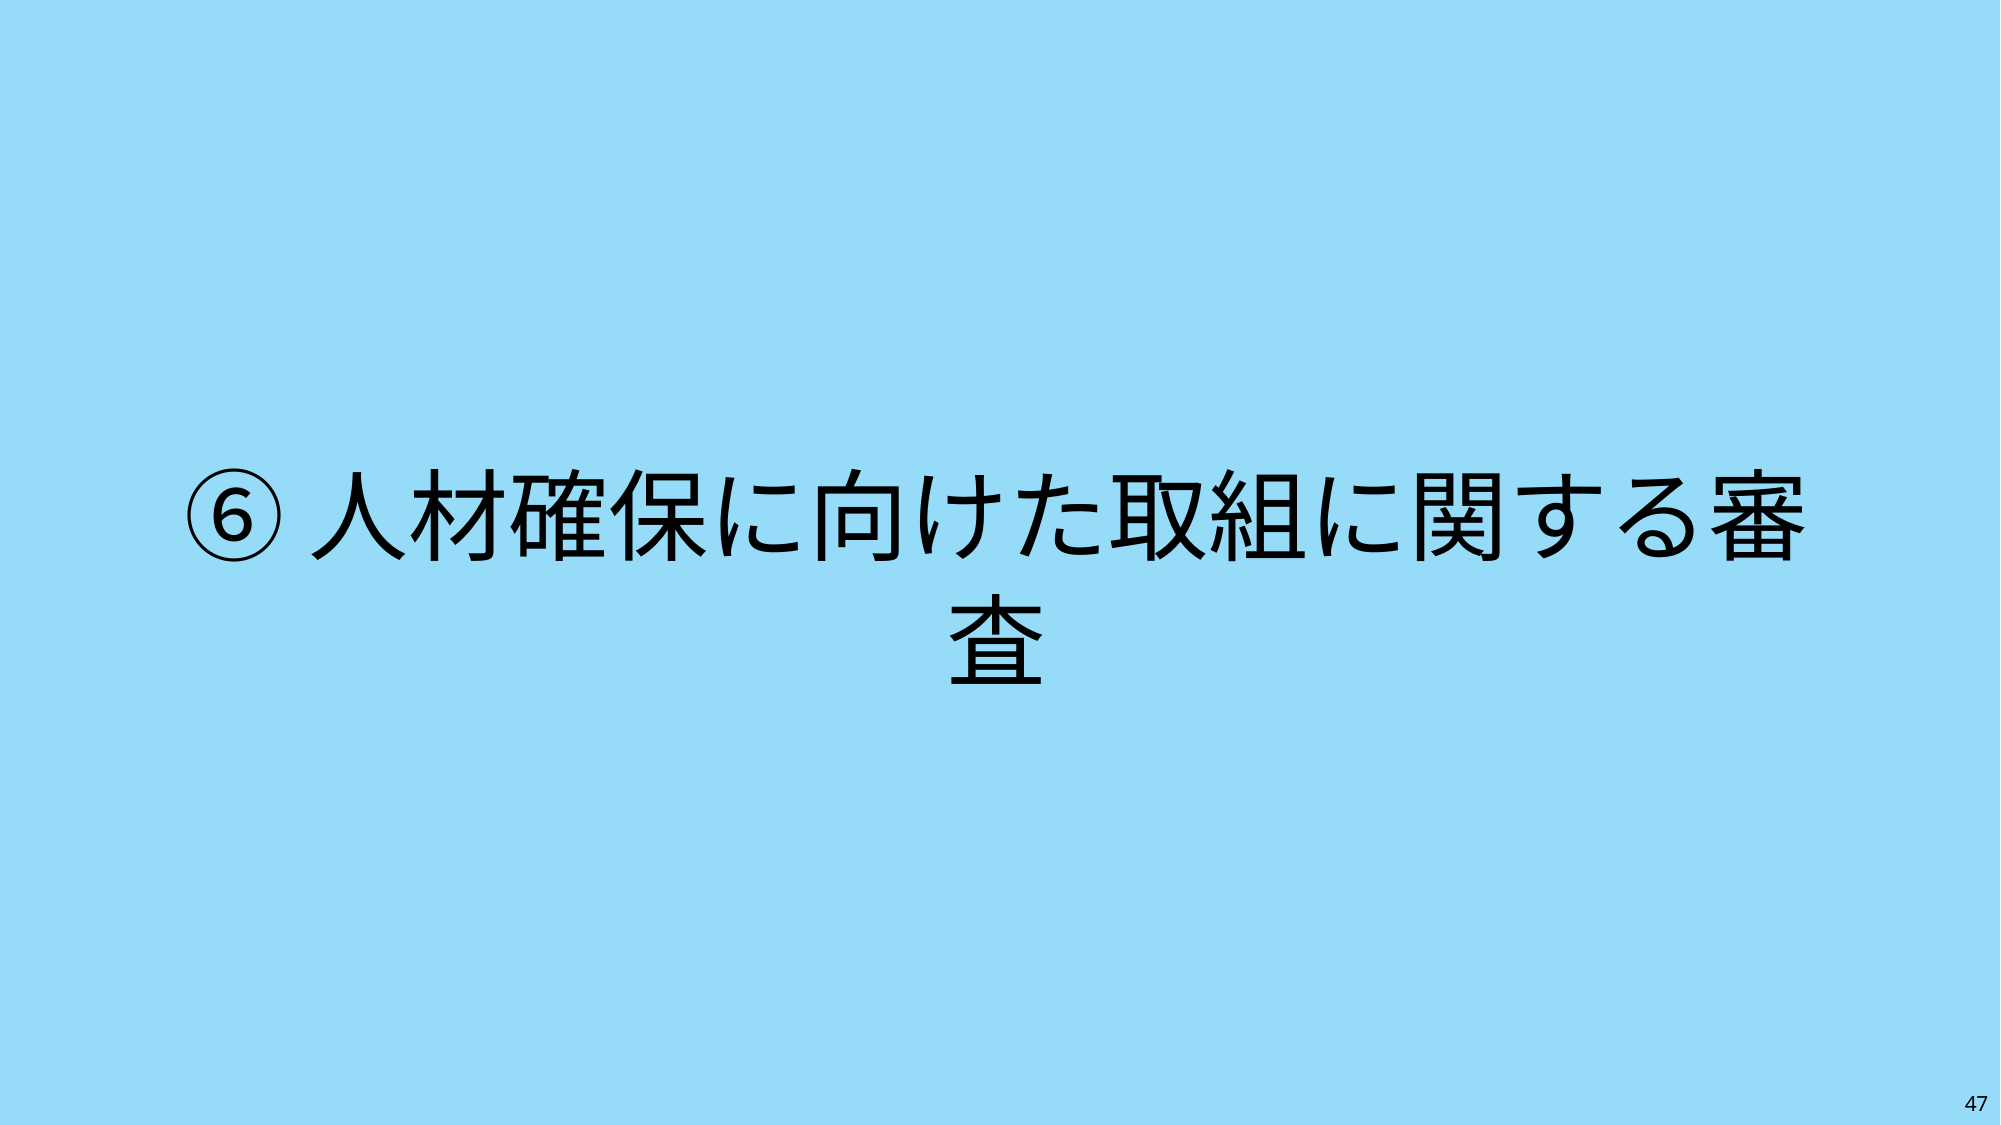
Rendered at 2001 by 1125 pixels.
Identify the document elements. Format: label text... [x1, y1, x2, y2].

text_box ⑥人材確保に向けた取組に関する審査 [125, 298, 1867, 827]
